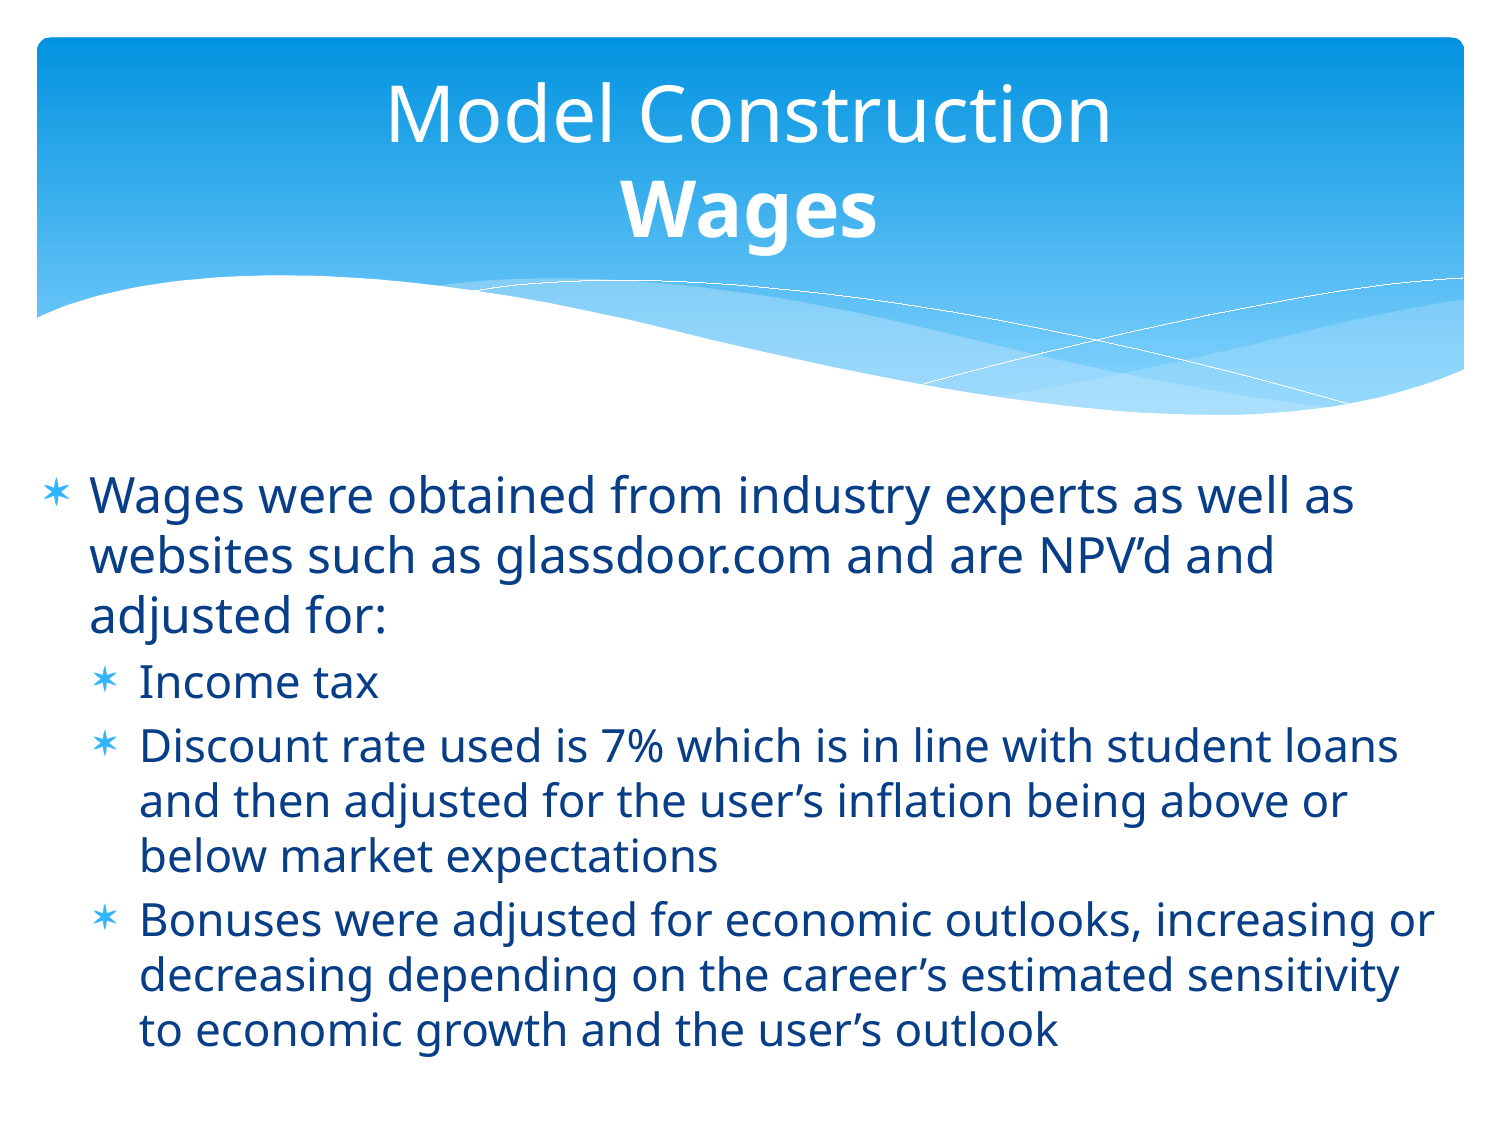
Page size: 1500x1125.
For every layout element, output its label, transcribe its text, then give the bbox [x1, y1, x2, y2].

title Model Construction Wages [75, 55, 1425, 261]
list Wages were obtained from industry experts as well as websites such as glassdoor.com and are NPV’d and adjusted for: Income tax Discount rate used is 7% which is in line with student loans and then adjusted for the user’s inflation being above or below market expectations Bonuses were adjusted for economic outlooks, increasing or decreasing depending on the career’s estimated sensitivity to economic growth and the user’s outlook [29, 456, 1471, 1023]
